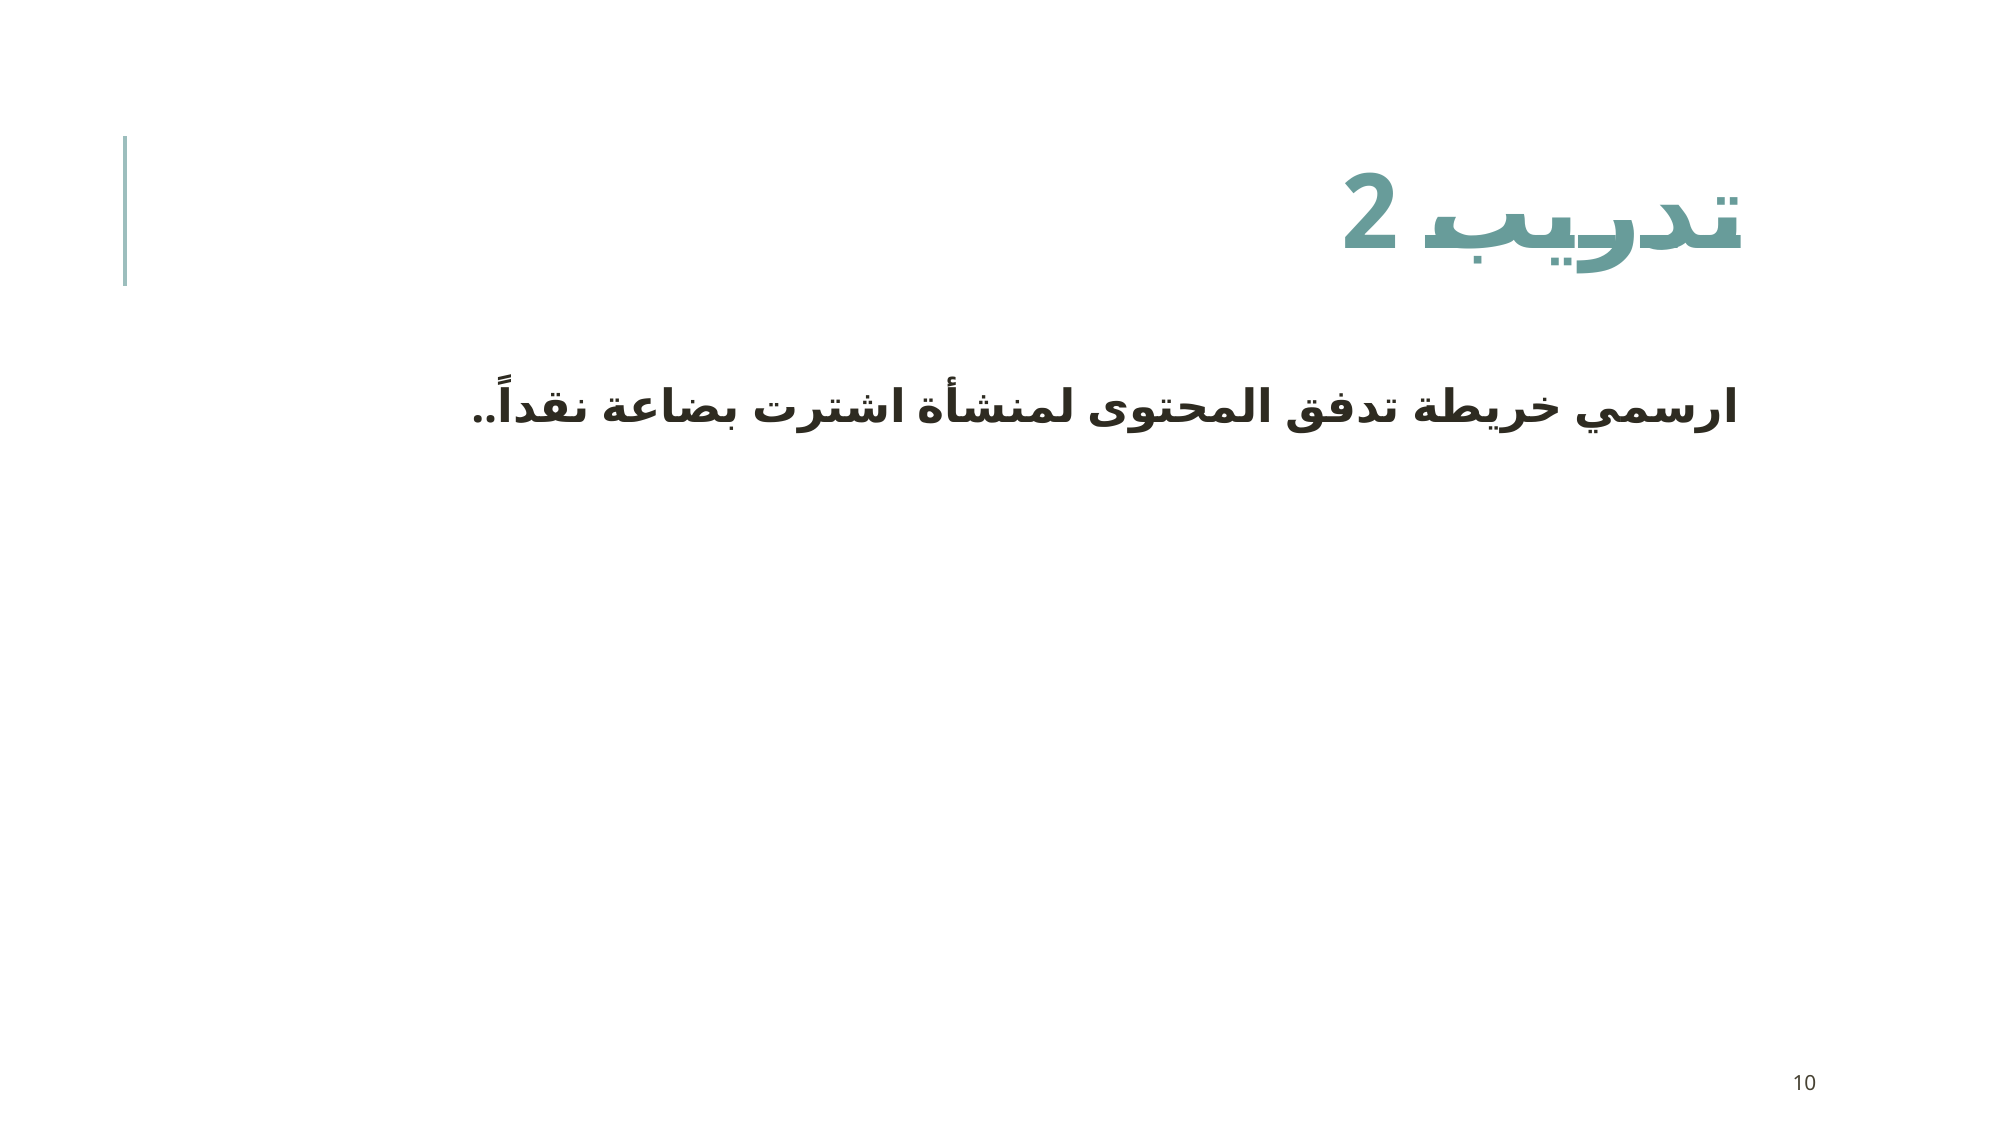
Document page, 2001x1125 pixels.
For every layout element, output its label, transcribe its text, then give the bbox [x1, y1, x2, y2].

slide_number 10 [1777, 1061, 1938, 1107]
title تدريب 2 [168, 96, 1763, 342]
list ارسمي خريطة تدفق المحتوى لمنشأة اشترت بضاعة نقداً.. [168, 375, 1763, 1035]
